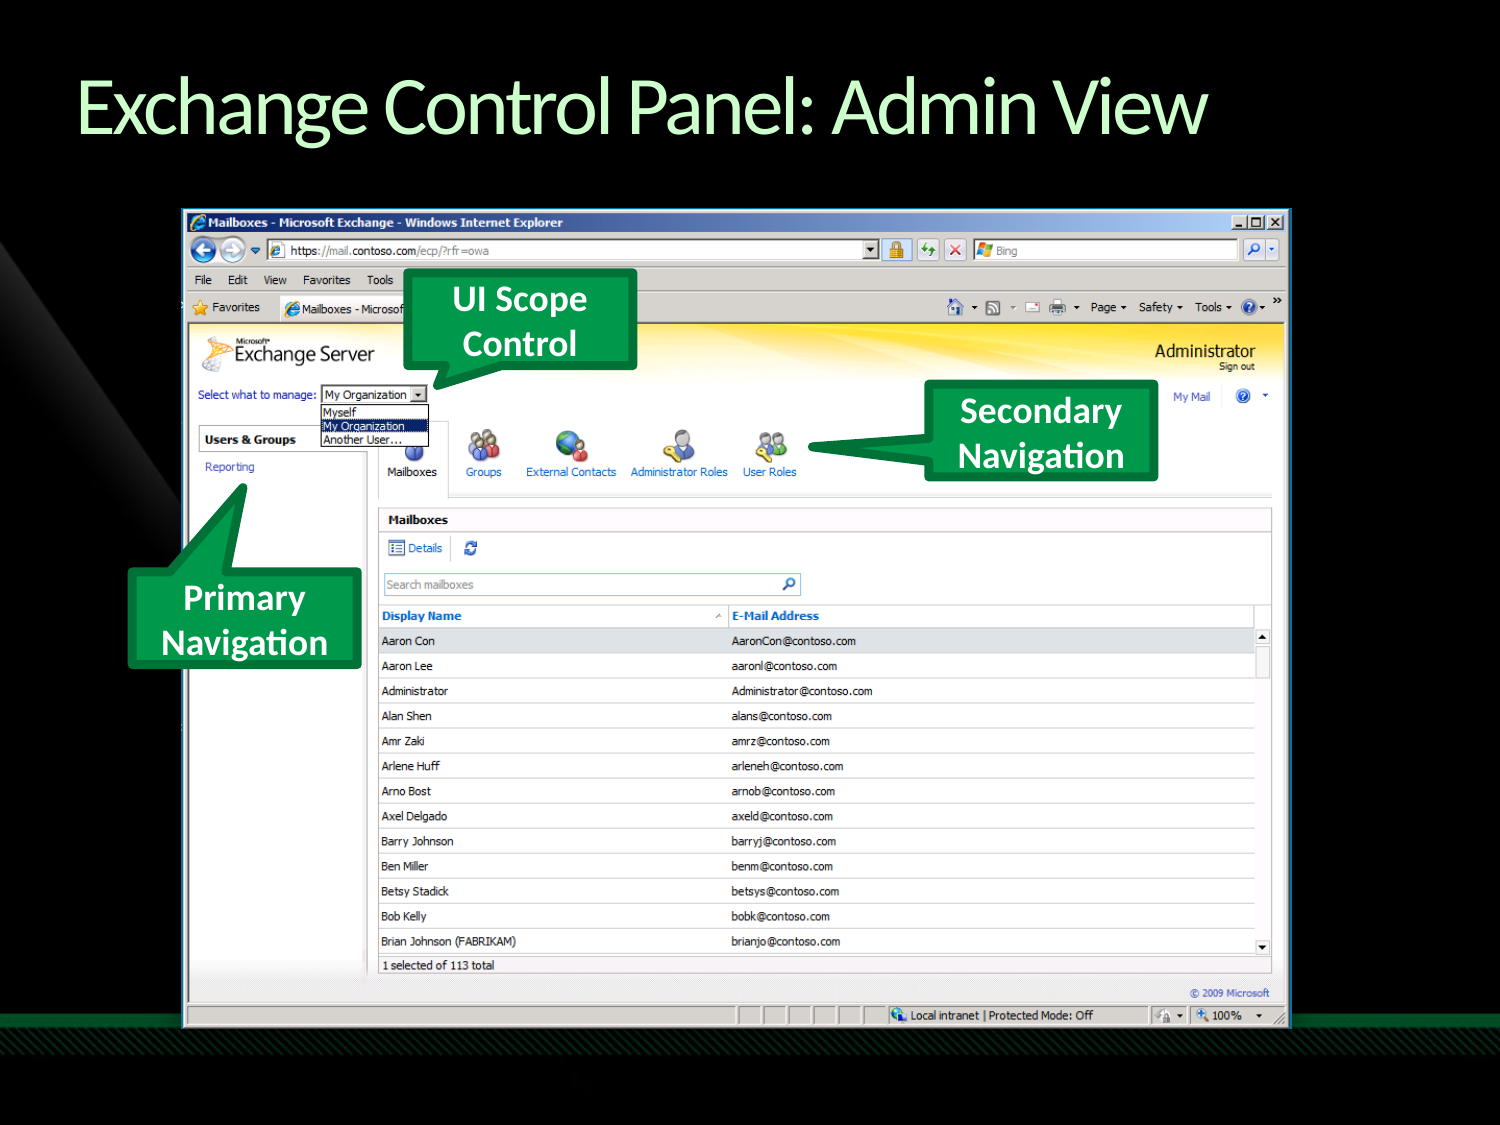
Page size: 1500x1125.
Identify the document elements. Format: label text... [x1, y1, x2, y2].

text_box Primary Navigation [127, 558, 175, 670]
picture [0, 0, 1500, 1125]
title Exchange Control Panel: Admin View [75, 62, 1450, 217]
